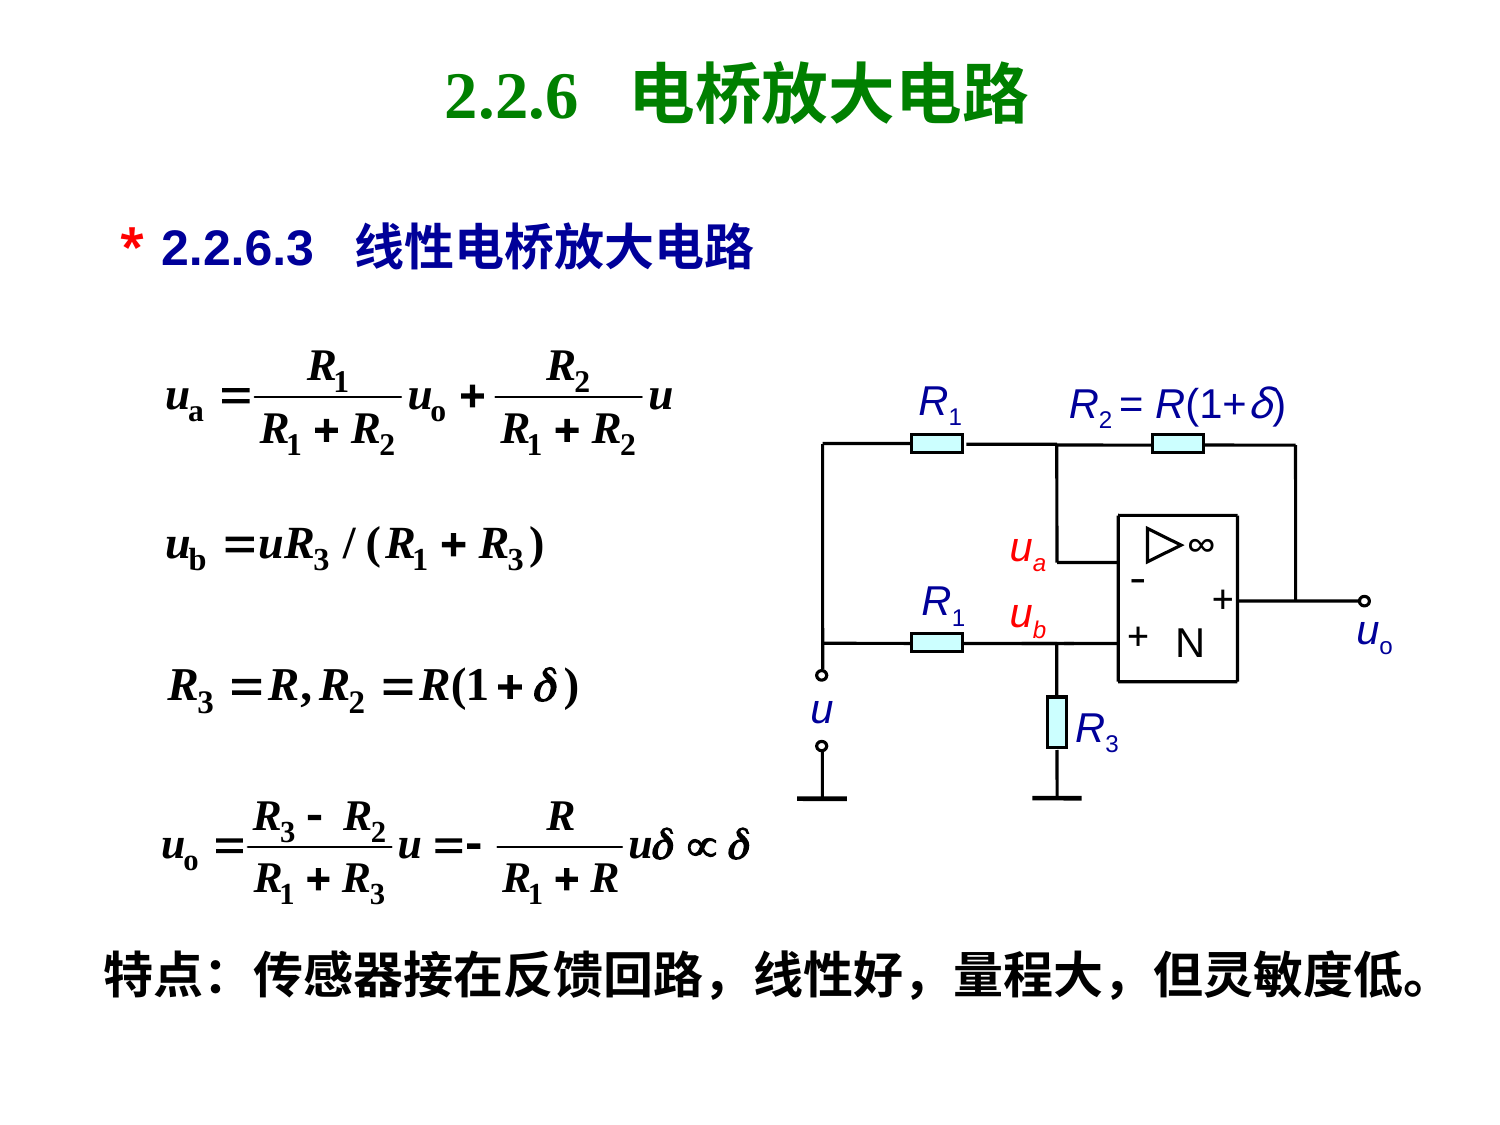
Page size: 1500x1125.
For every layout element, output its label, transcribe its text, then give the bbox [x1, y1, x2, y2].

text_box * 2.2.6.3 线性电桥放大电路 [102, 196, 1433, 338]
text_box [159, 515, 550, 579]
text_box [796, 373, 1400, 799]
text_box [159, 337, 680, 465]
text_box 特点：传感器接在反馈回路，线性好，量程大，但灵敏度低。 [88, 930, 1453, 1012]
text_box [159, 656, 585, 722]
title 2.2.6 电桥放大电路 [40, 18, 1392, 207]
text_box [155, 786, 762, 913]
